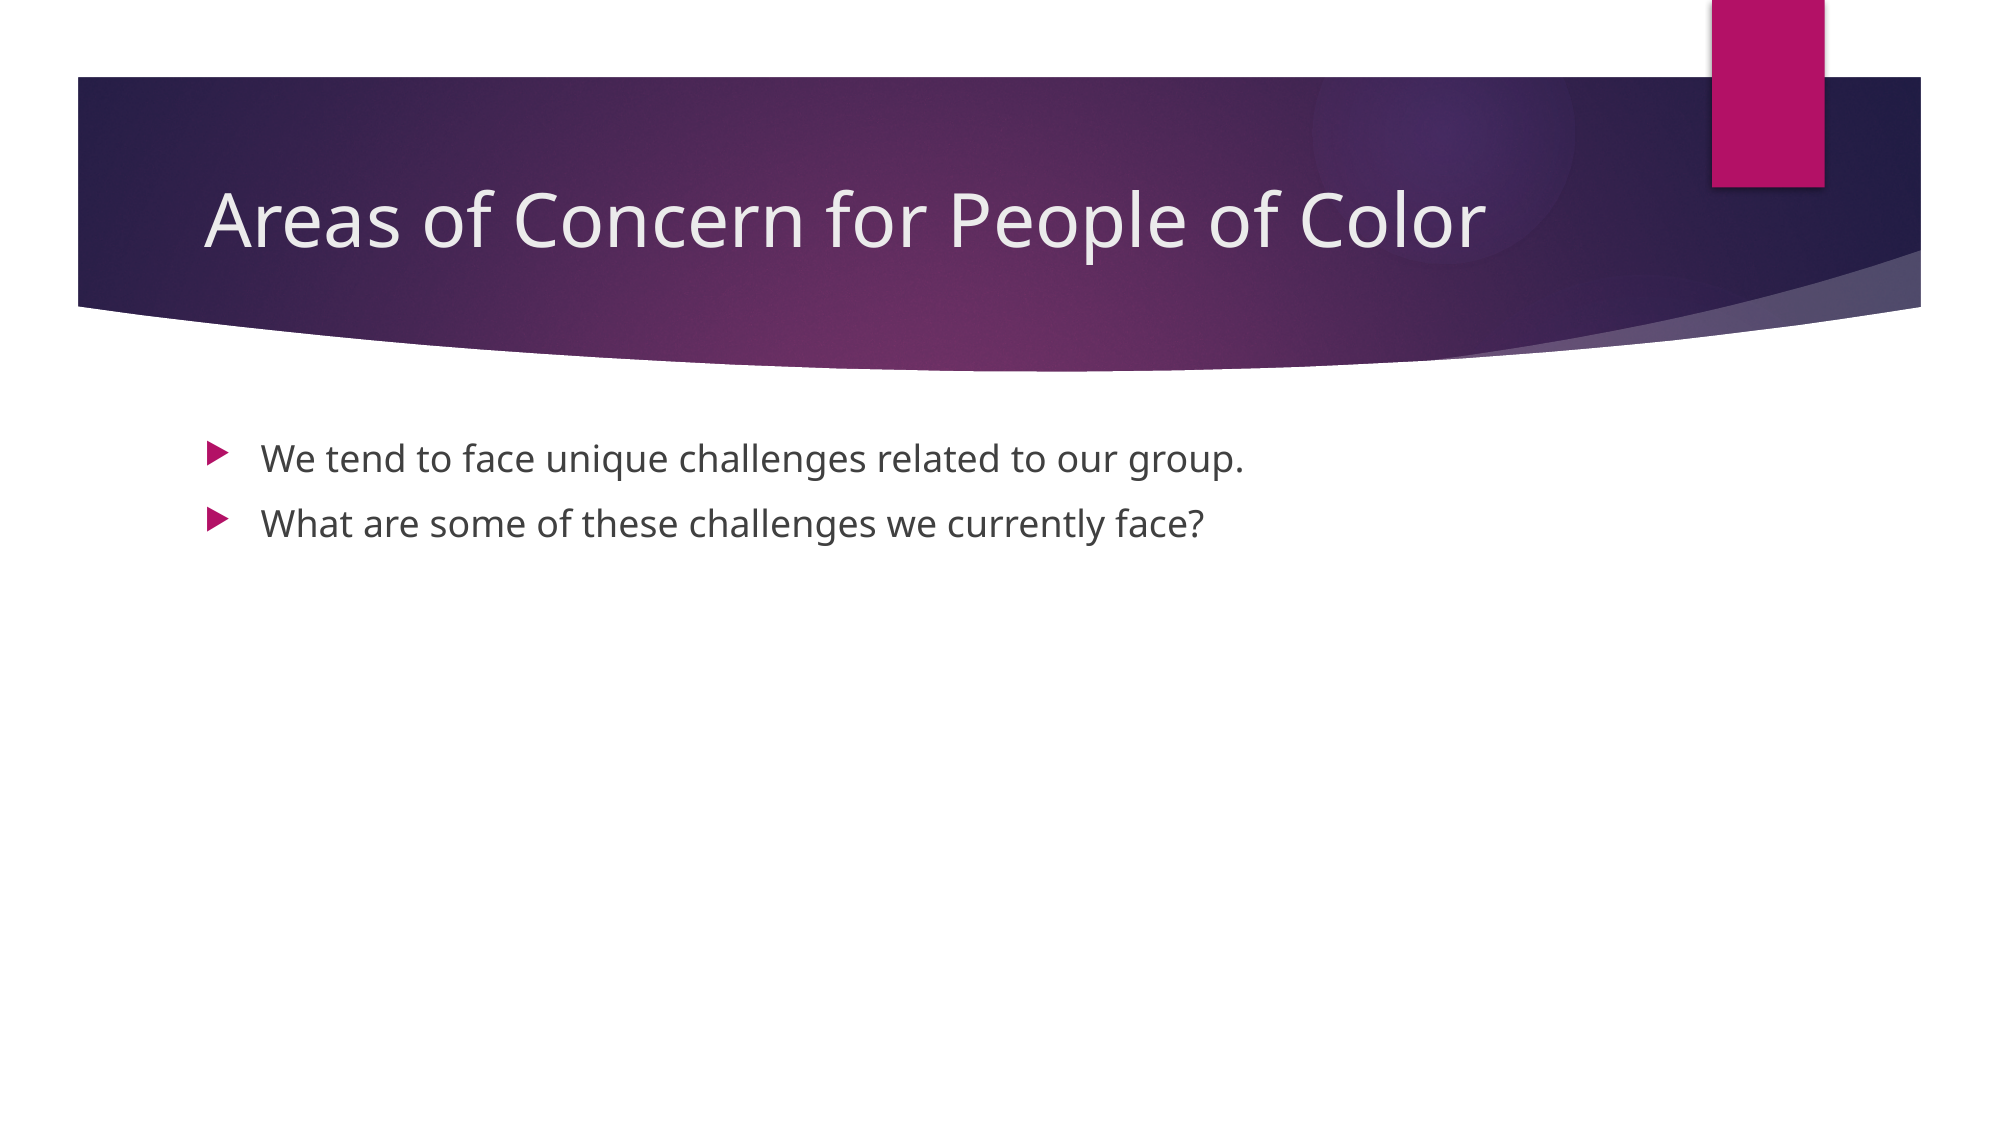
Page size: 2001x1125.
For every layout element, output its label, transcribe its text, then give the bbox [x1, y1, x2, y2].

list We tend to face unique challenges related to our group. What are some of these challenges we currently face? [189, 427, 1638, 988]
title Areas of Concern for People of Color [189, 159, 1627, 276]
